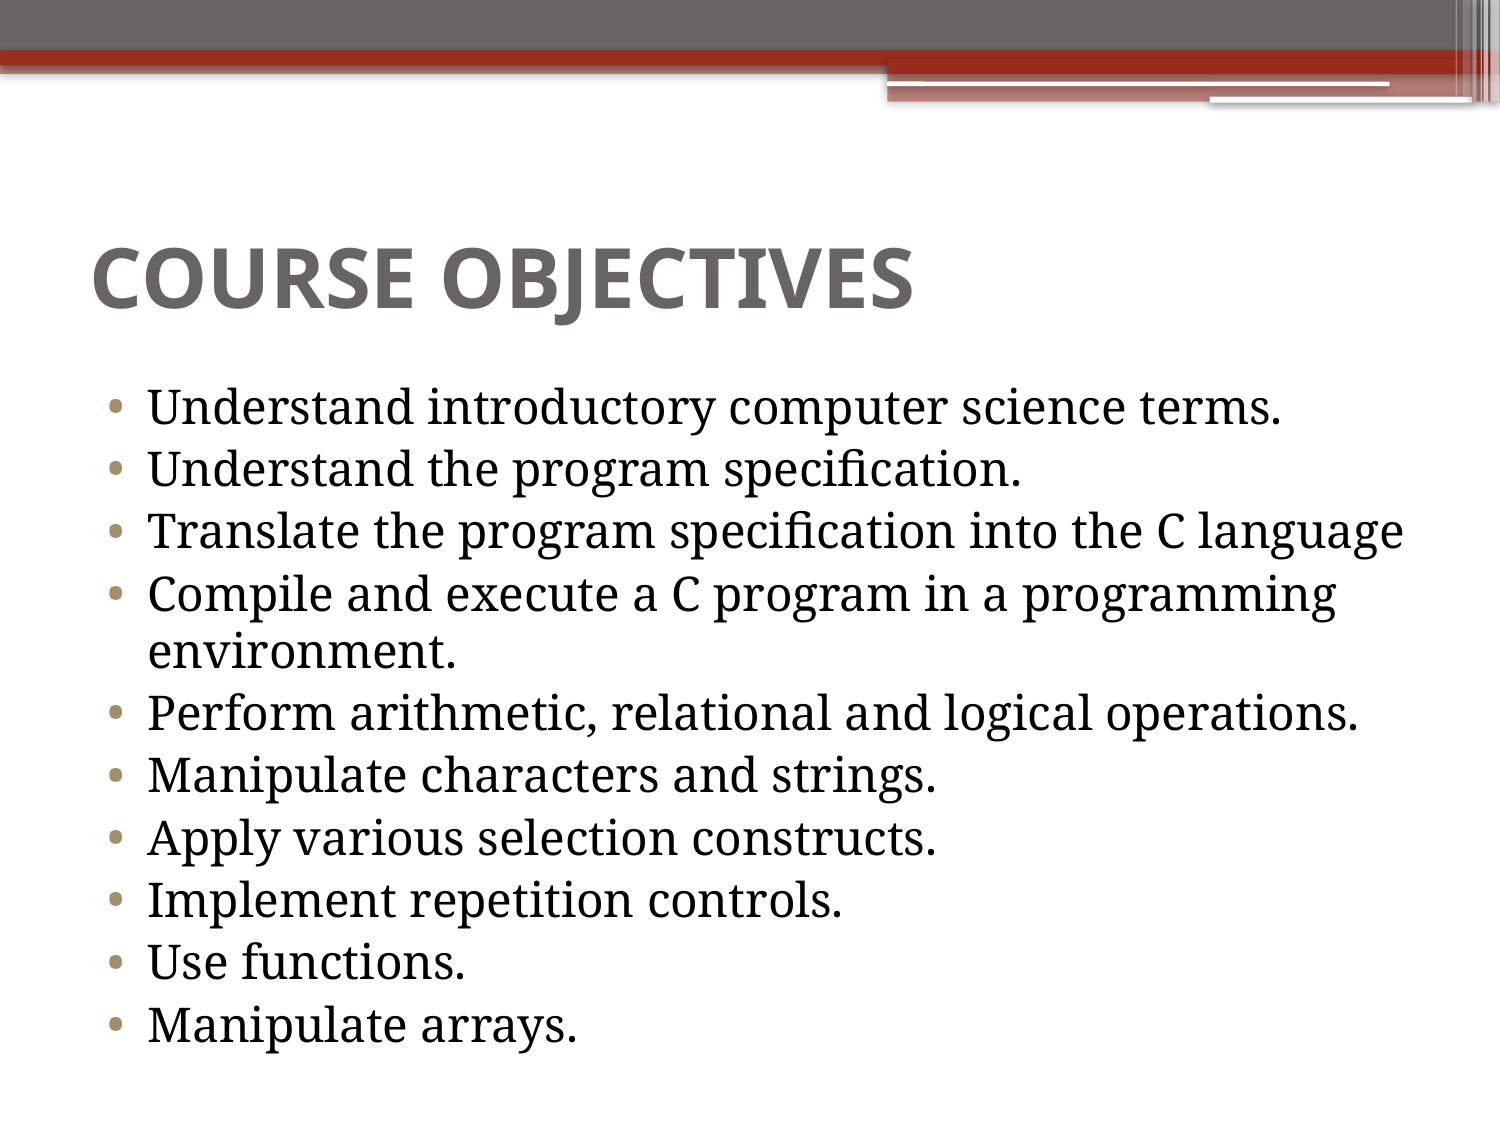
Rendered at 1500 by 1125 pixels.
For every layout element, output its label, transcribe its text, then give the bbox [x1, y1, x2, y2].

title Course Objectives [75, 187, 1425, 363]
list Understand introductory computer science terms. Understand the program specification. Translate the program specification into the C language Compile and execute a C program in a programming environment. Perform arithmetic, relational and logical operations. Manipulate characters and strings. Apply various selection constructs. Implement repetition controls. Use functions. Manipulate arrays. [75, 368, 1425, 1079]
